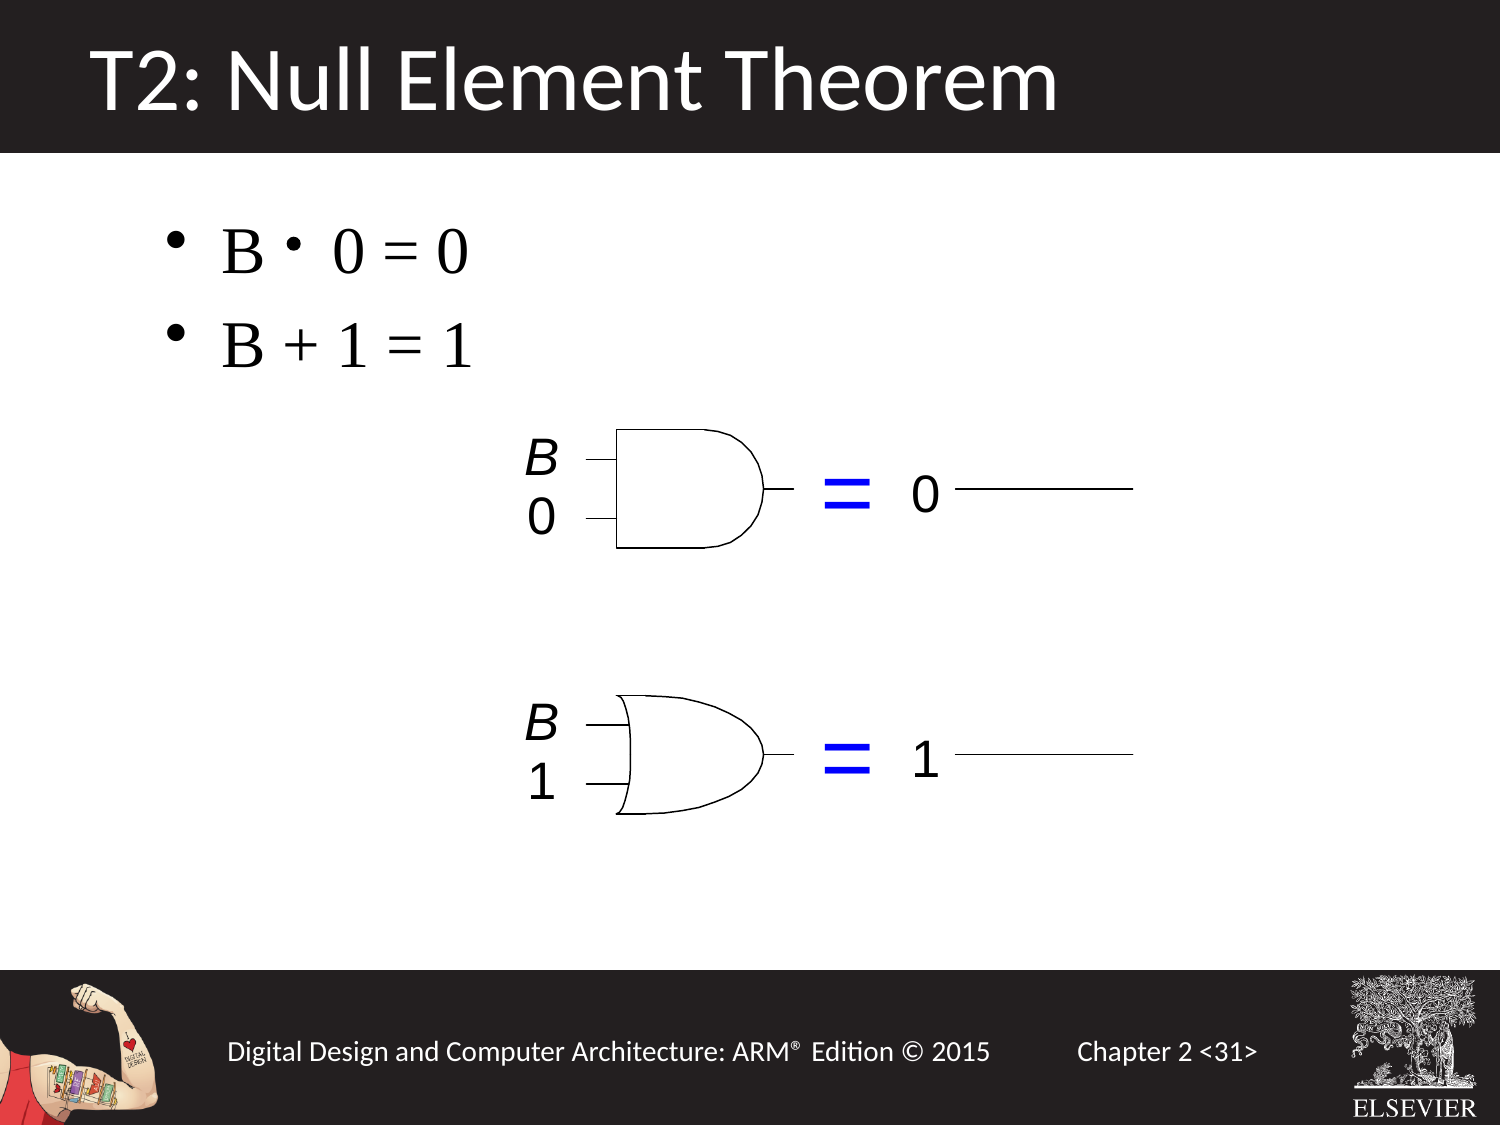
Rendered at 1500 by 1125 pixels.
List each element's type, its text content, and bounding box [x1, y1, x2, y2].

picture [0, 979, 163, 1125]
text_box [287, 237, 300, 250]
text_box T2: Null Element Theorem [75, 11, 1375, 136]
picture [1350, 974, 1477, 1117]
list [412, 412, 1142, 914]
text_box B 0 = 0 B + 1 = 1 [150, 199, 1450, 1013]
